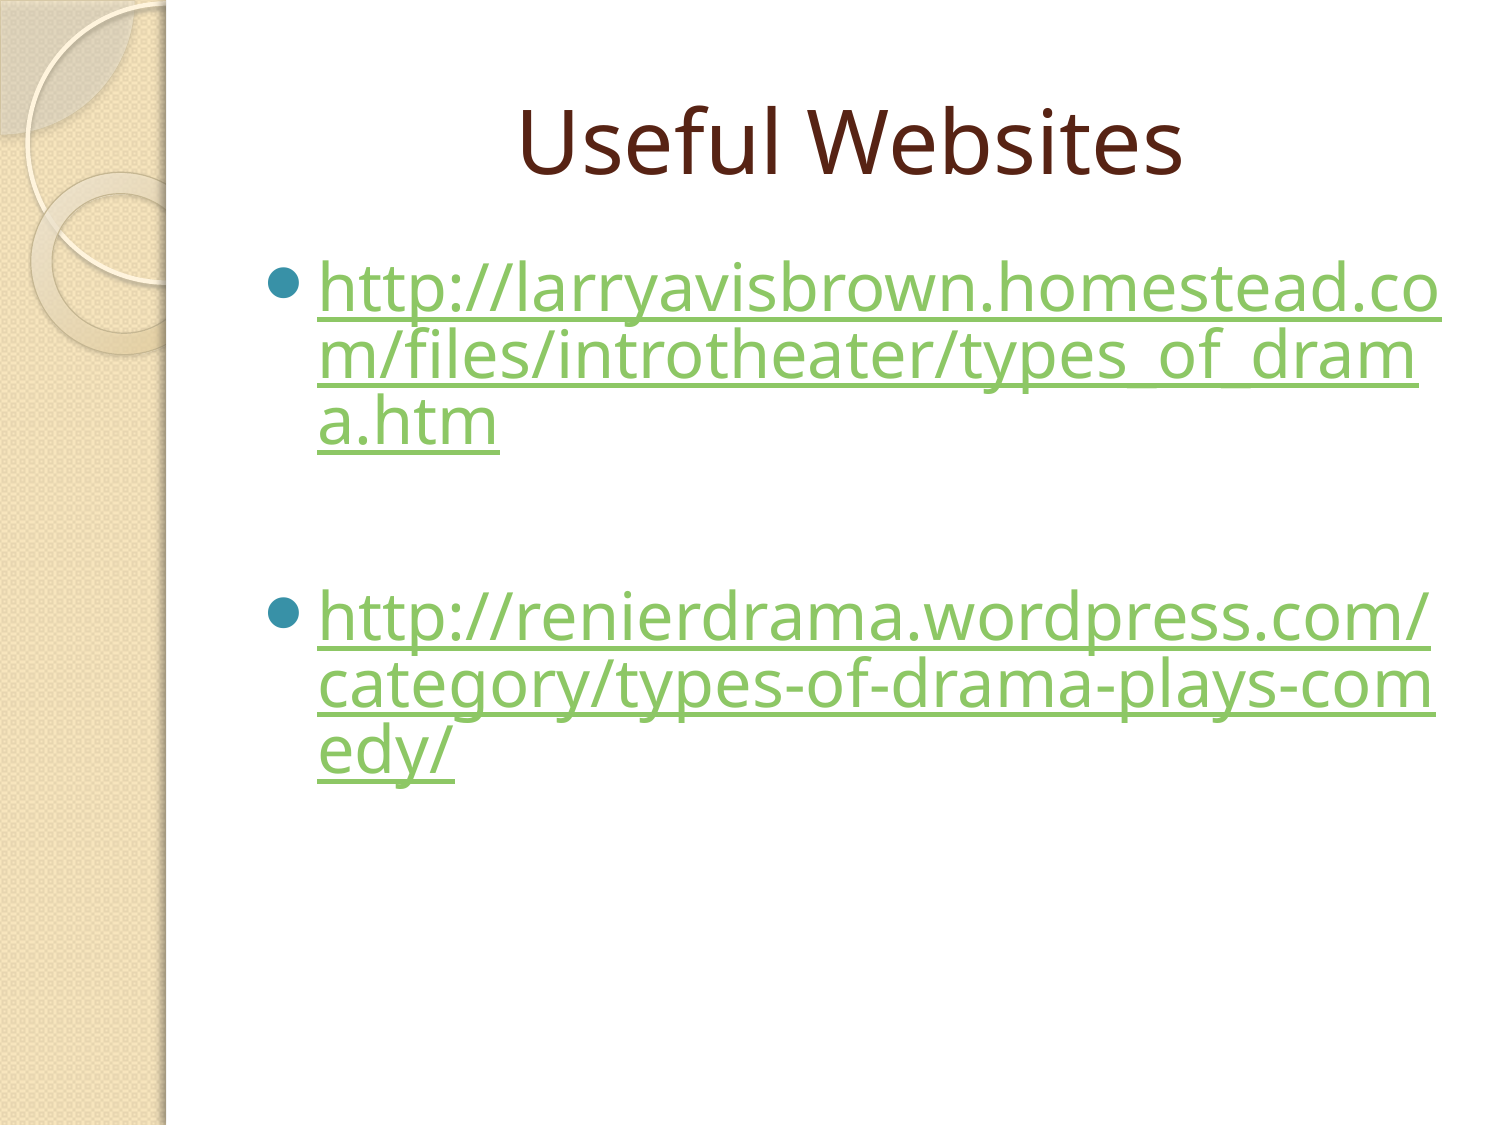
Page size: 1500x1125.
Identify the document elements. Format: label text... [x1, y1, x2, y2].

title Useful Websites [235, 45, 1466, 233]
list http://larryavisbrown.homestead.com/files/introtheater/types_of_drama.htm http://renierdrama.wordpress.com/category/types-of-drama-plays-comedy/ [235, 237, 1466, 1025]
